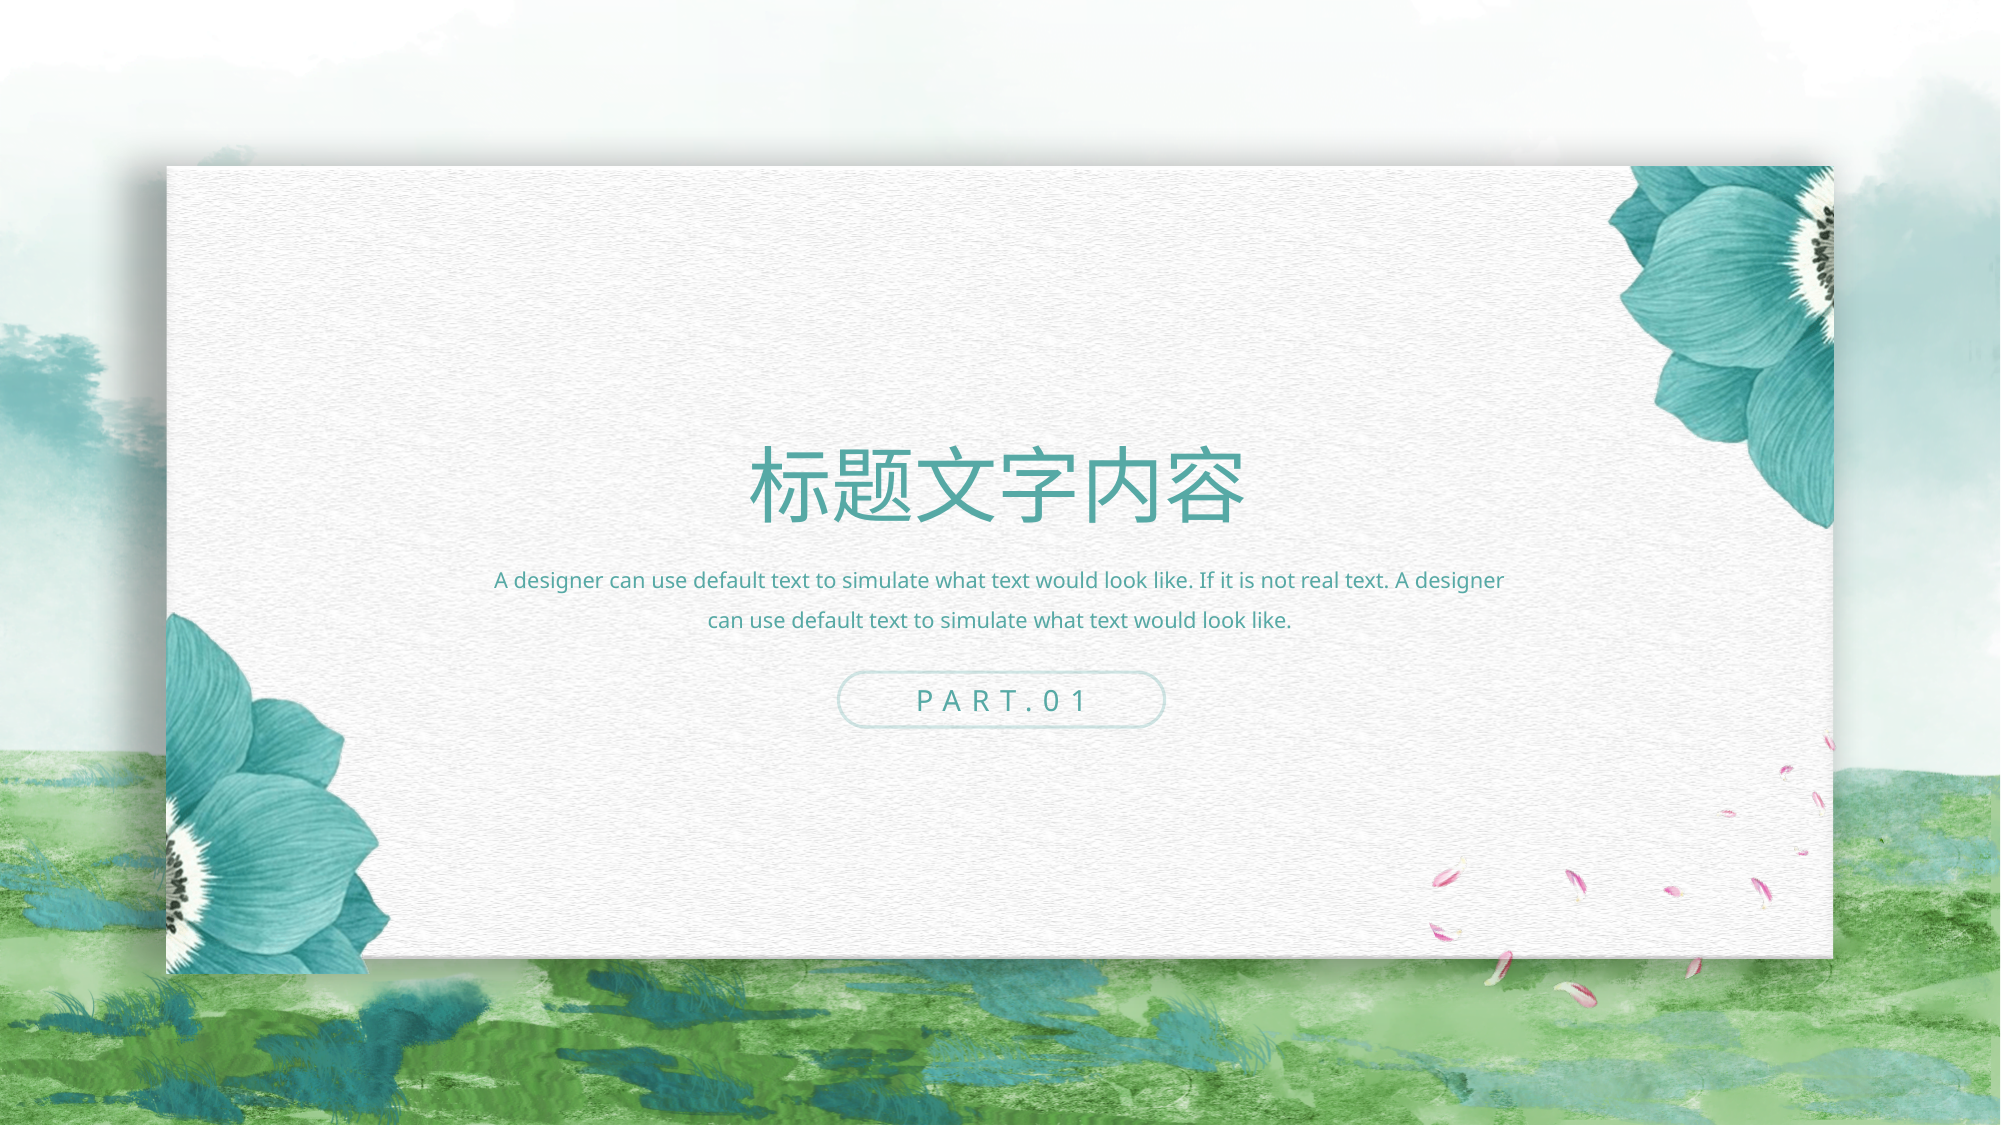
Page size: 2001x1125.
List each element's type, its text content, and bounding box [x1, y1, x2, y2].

text_box PART.01 [837, 671, 1166, 729]
text_box 标题文字内容 [661, 426, 1335, 541]
text_box A designer can use default text to simulate what text would look like. If it is not real text. A designer can use default text to simulate what text would look like. [471, 546, 1530, 640]
picture [0, 0, 2001, 1125]
